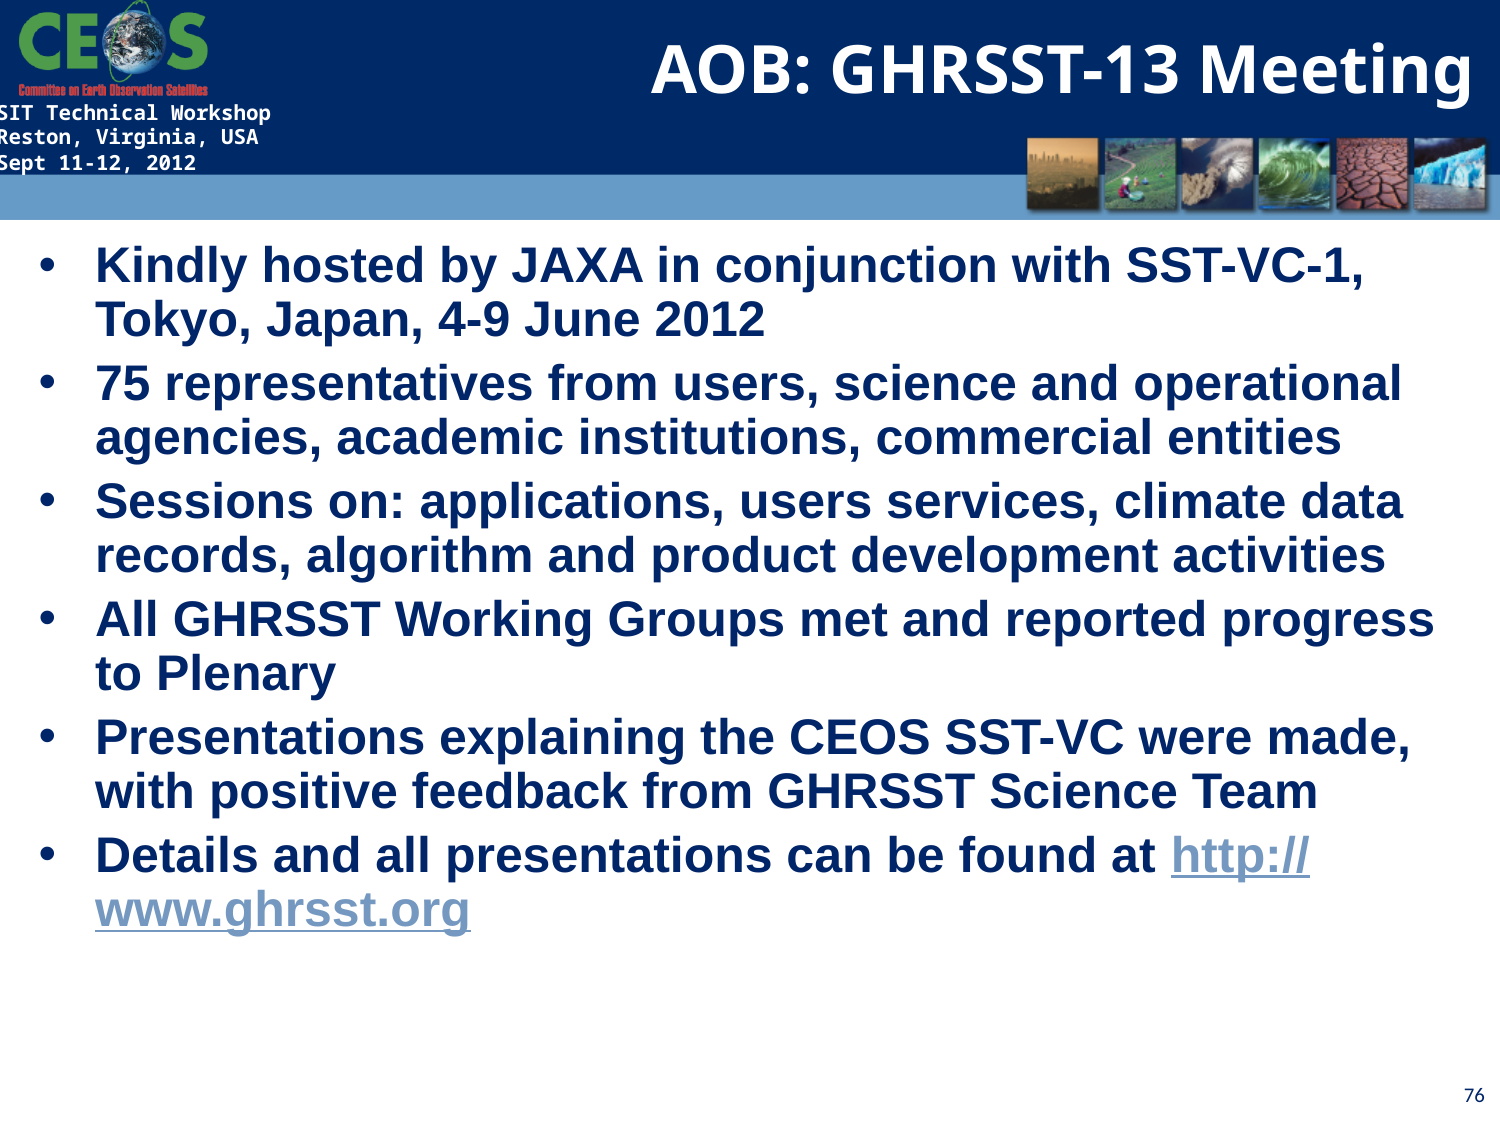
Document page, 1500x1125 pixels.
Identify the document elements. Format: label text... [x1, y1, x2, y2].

title AOB: GHRSST-13 Meeting [216, 16, 1491, 117]
text_box Kindly hosted by JAXA in conjunction with SST-VC-1, Tokyo, Japan, 4-9 June 2012 75 representatives from users, science and operational agencies, academic institutions, commercial entities Sessions on: applications, users services, climate data records, algorithm and product development activities All GHRSST Working Groups met and reported progress to Plenary Presentations explaining the CEOS SST-VC were made, with positive feedback from GHRSST Science Team Details and all presentations can be found at http://www.ghrsst.org [24, 232, 1473, 1074]
picture [0, 0, 1500, 220]
slide_number 76 [1187, 1073, 1500, 1125]
